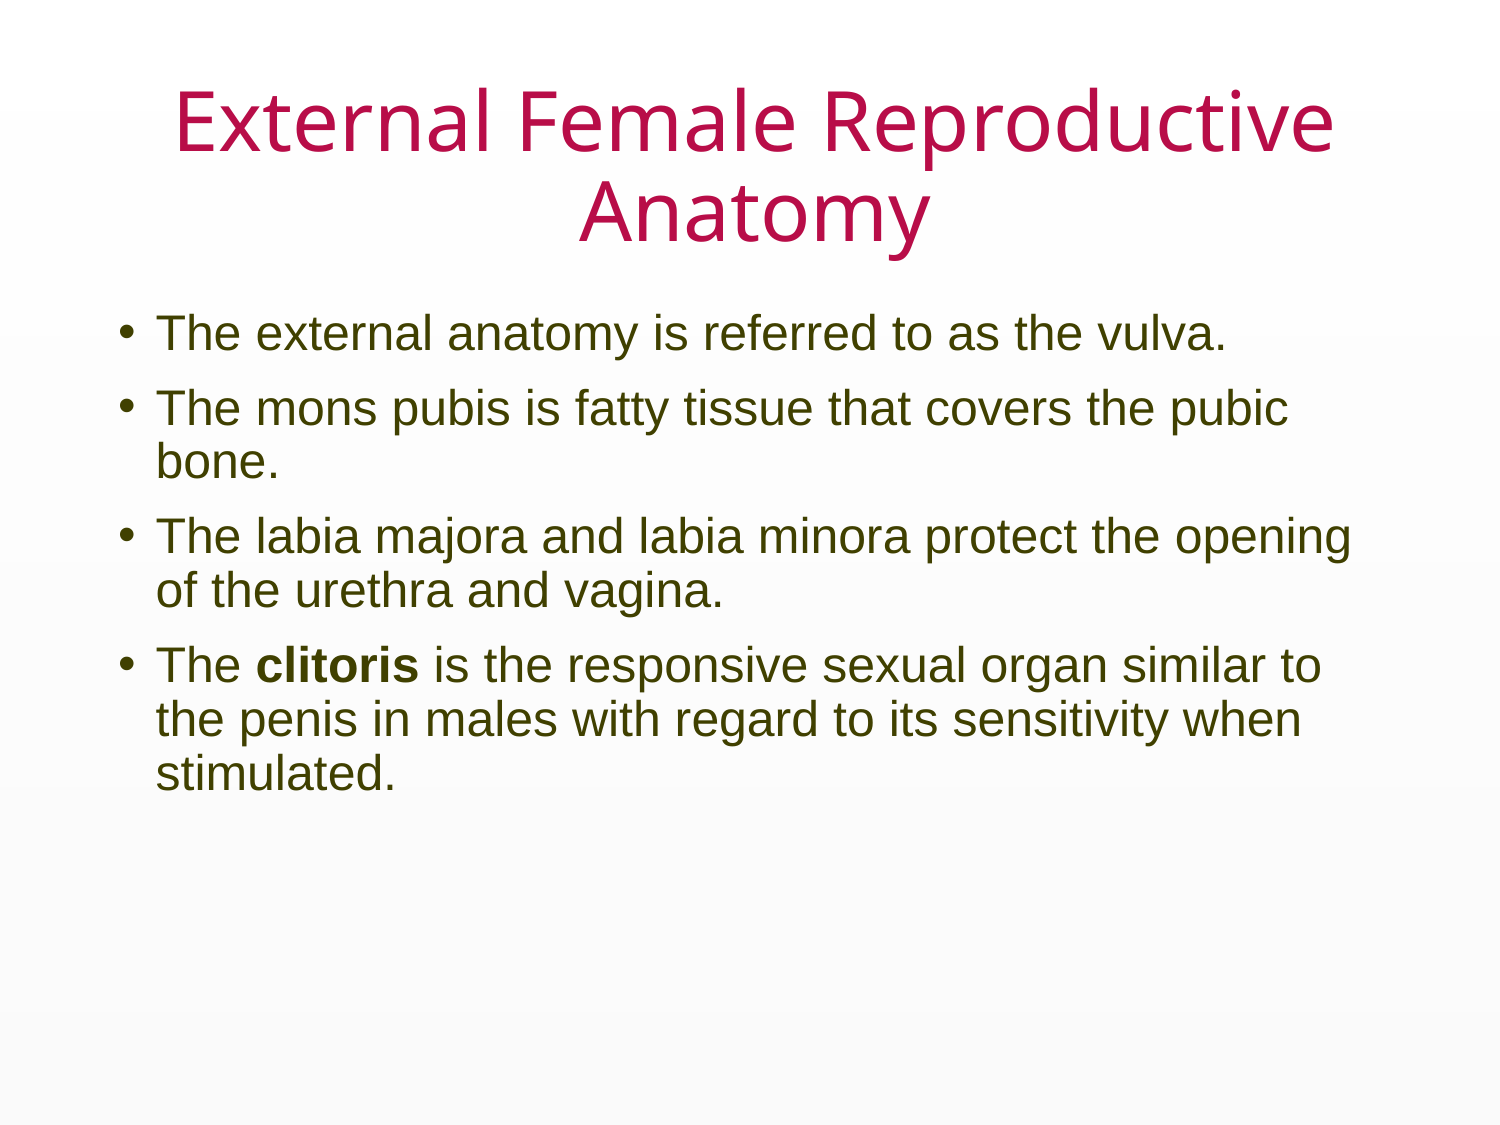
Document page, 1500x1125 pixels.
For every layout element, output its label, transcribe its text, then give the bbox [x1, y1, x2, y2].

list The external anatomy is referred to as the vulva. The mons pubis is fatty tissue that covers the pubic bone. The labia majora and labia minora protect the opening of the urethra and vagina. The clitoris is the responsive sexual organ similar to the penis in males with regard to its sensitivity when stimulated. [103, 299, 1397, 1014]
title External Female Reproductive Anatomy [103, 59, 1408, 280]
